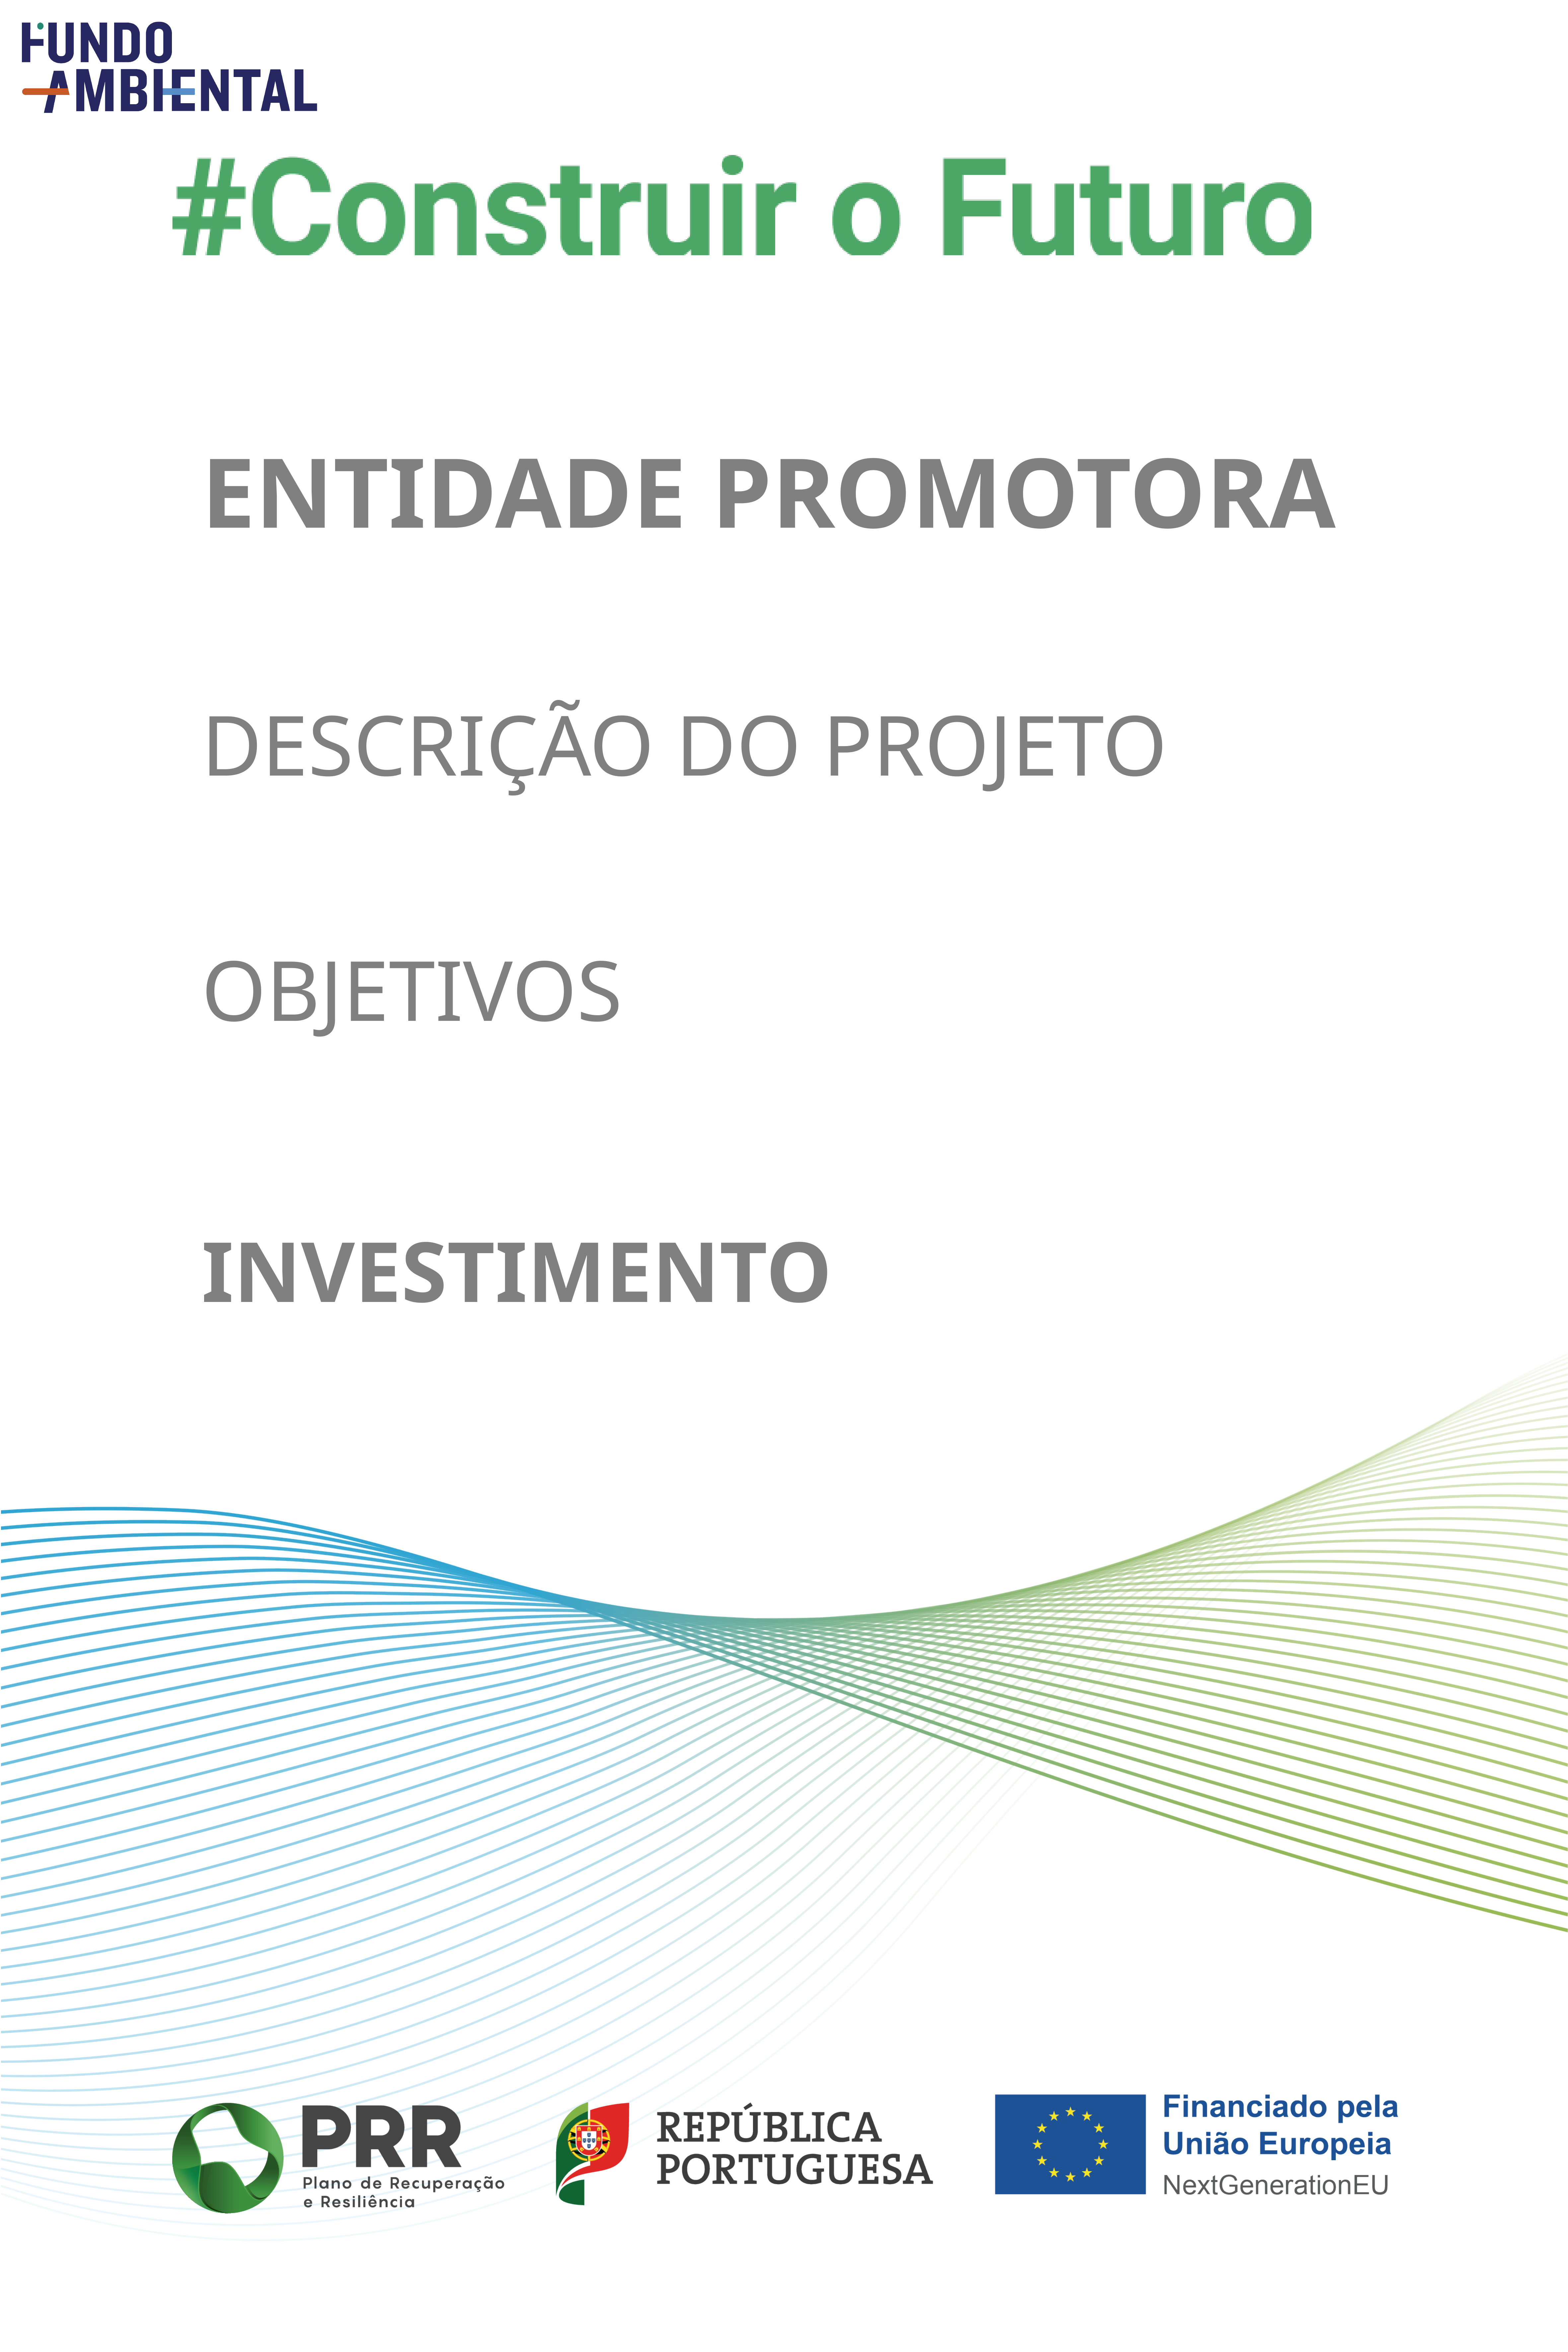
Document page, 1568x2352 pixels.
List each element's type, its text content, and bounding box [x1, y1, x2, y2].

picture [172, 155, 1311, 255]
text_box INVESTIMENTO [196, 1217, 989, 1294]
picture [0, 0, 338, 133]
text_box ENTIDADE PROMOTORA [196, 429, 1395, 550]
text_box DESCRIÇÃO DO PROJETO [196, 690, 1452, 795]
picture [1, 1294, 1568, 2266]
text_box OBJETIVOS [196, 936, 939, 1040]
